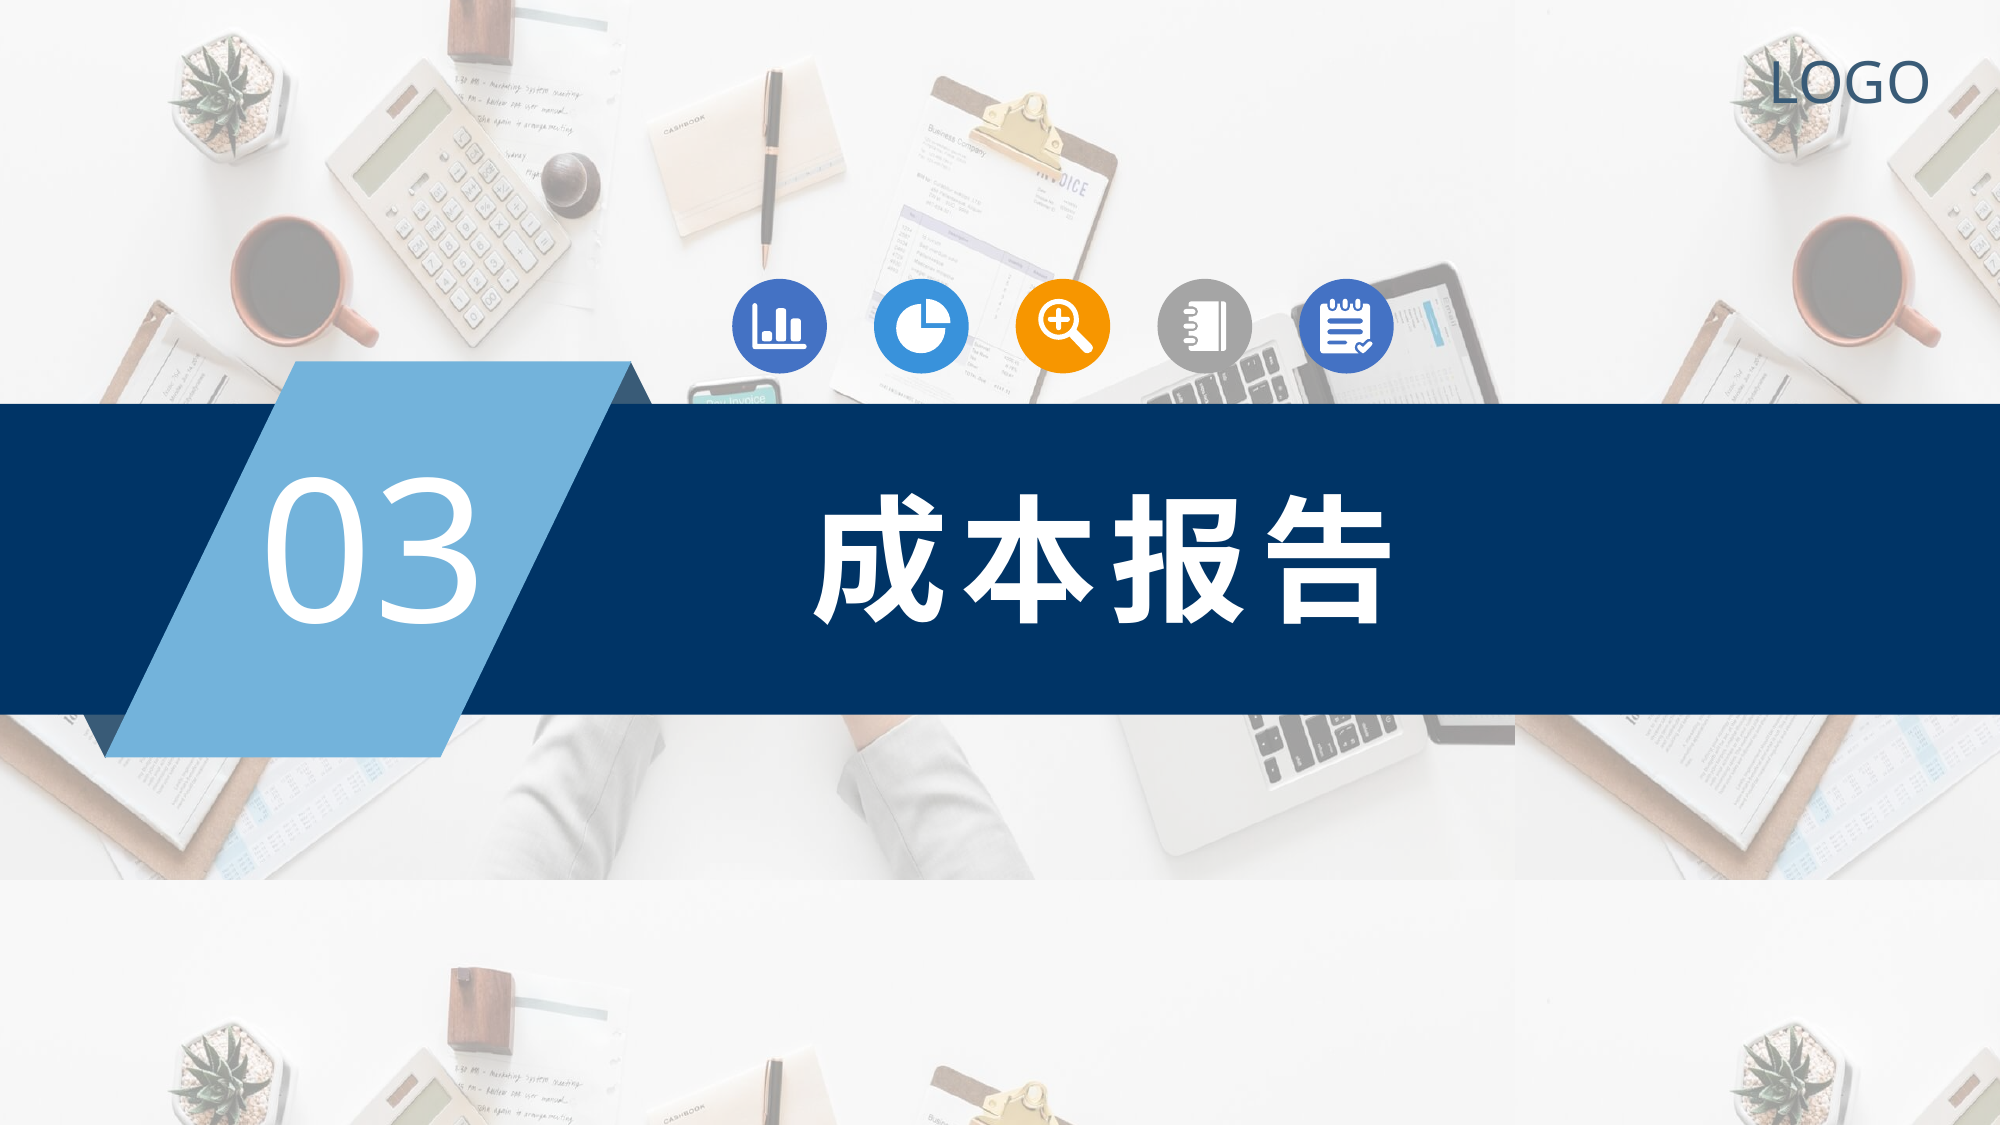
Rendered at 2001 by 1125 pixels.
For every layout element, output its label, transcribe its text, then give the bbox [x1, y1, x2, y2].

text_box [0, 361, 2000, 759]
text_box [1015, 278, 1111, 374]
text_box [1157, 278, 1253, 374]
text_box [873, 278, 969, 374]
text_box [1299, 278, 1394, 374]
text_box LOGO [1754, 38, 1967, 123]
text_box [732, 278, 827, 374]
